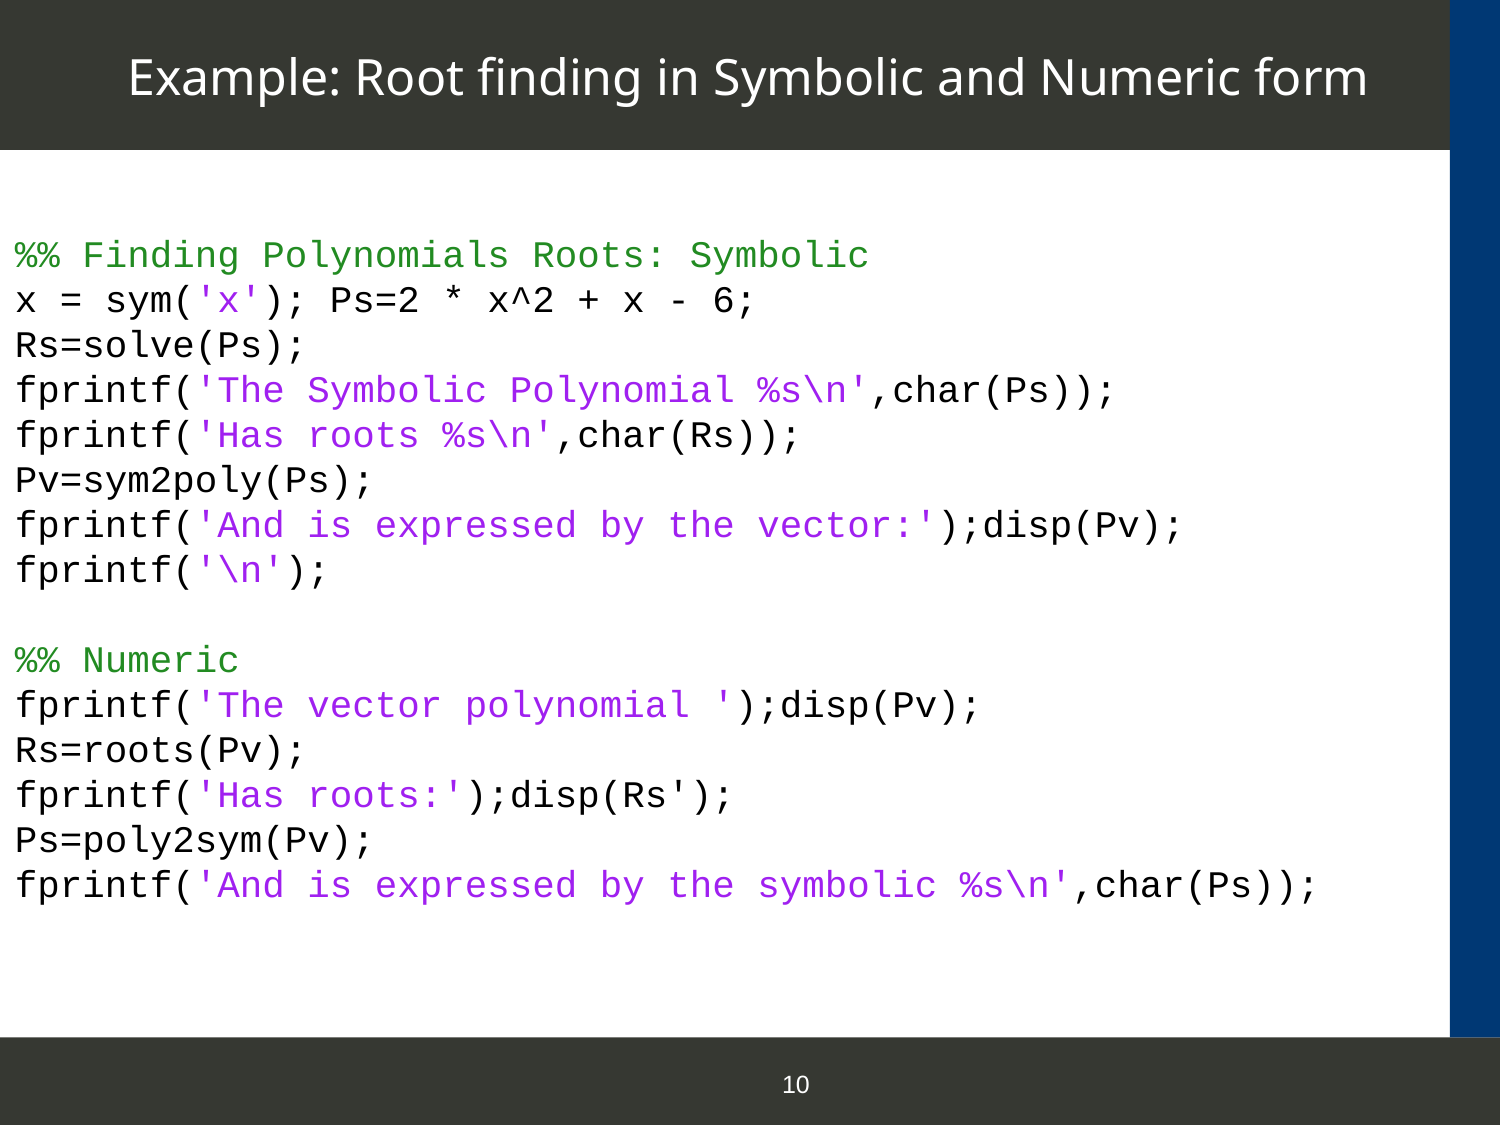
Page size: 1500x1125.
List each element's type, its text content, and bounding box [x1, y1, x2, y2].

text_box %% Finding Polynomials Roots: Symbolic x = sym('x'); Ps=2 * x^2 + x - 6; Rs=solve(Ps); fprintf('The Symbolic Polynomial %s\n',char(Ps)); fprintf('Has roots %s\n',char(Rs)); Pv=sym2poly(Ps); fprintf('And is expressed by the vector:');disp(Pv); fprintf('\n'); %% Numeric fprintf('The vector polynomial ');disp(Pv); Rs=roots(Pv); fprintf('Has roots:');disp(Rs'); Ps=poly2sym(Pv); fprintf('And is expressed by the symbolic %s\n',char(Ps)); [0, 222, 1448, 912]
title Example: Root finding in Symbolic and Numeric form [112, 37, 1451, 138]
